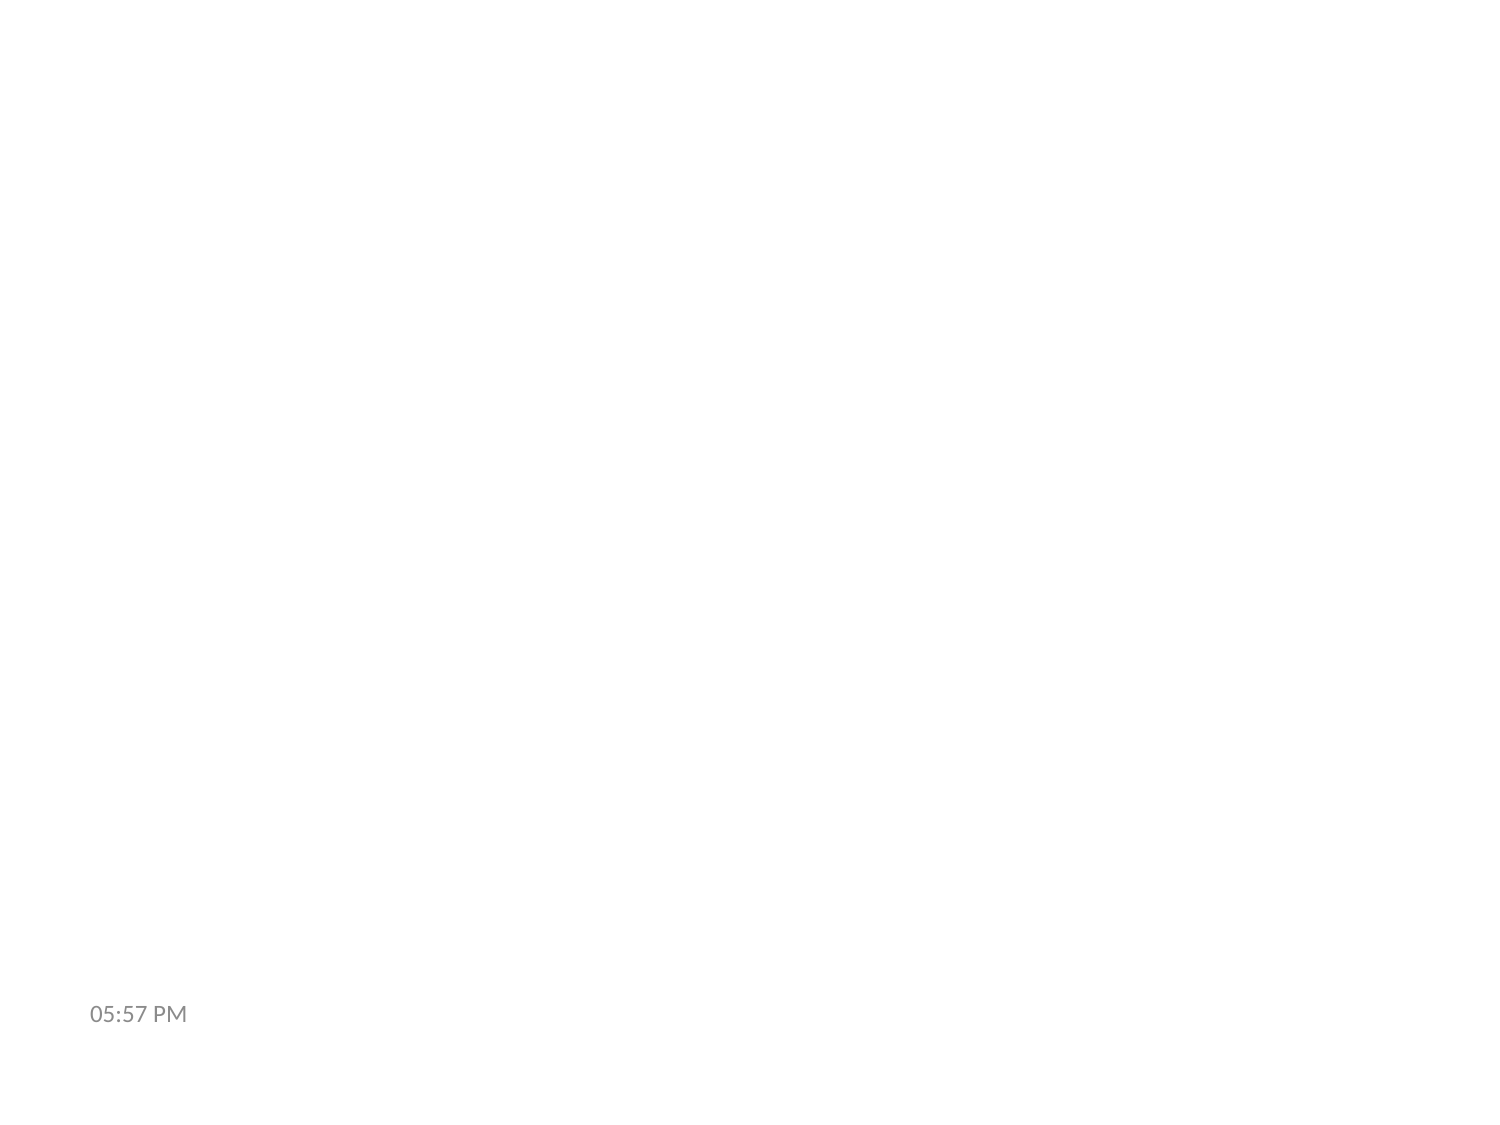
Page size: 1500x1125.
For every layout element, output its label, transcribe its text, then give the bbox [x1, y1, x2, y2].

text_box 3:35 PM [75, 982, 425, 1043]
